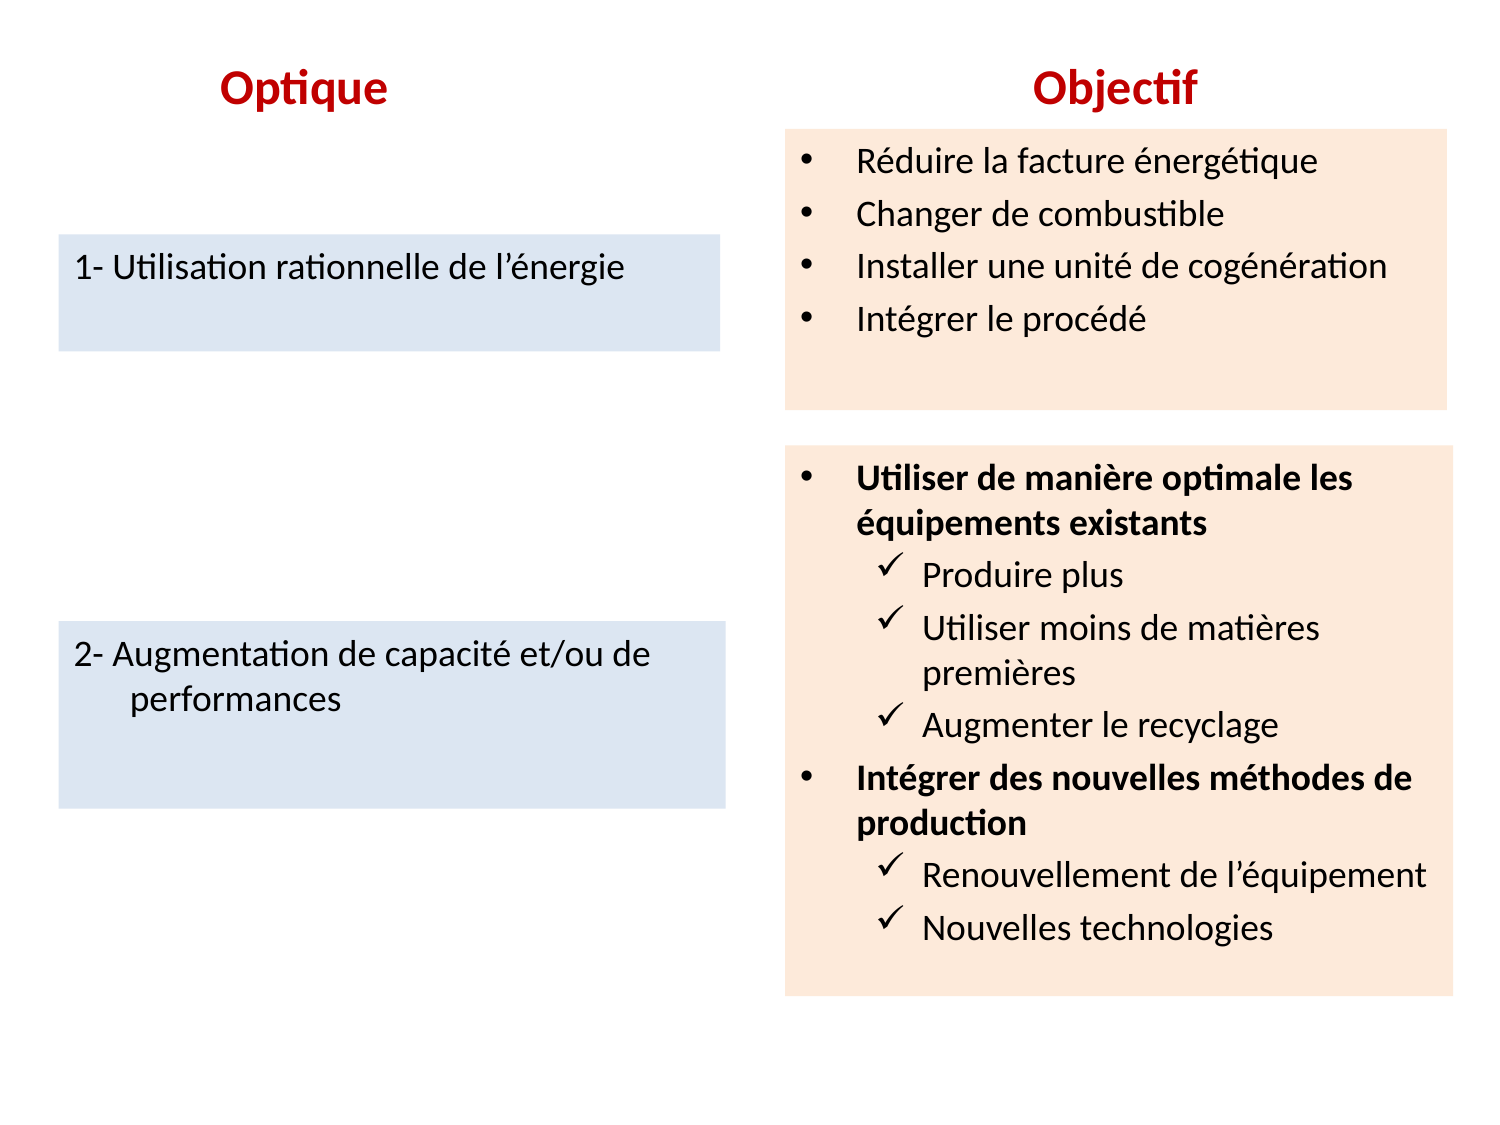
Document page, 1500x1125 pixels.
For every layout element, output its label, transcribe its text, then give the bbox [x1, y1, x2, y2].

list Objectif [785, 46, 1447, 128]
list Optique [70, 46, 1421, 790]
text_box Utiliser de manière optimale les équipements existants Produire plus Utiliser moins de matières premières Augmenter le recyclage Intégrer des nouvelles méthodes de production Renouvellement de l’équipement Nouvelles technologies [785, 445, 1454, 997]
text_box 2- Augmentation de capacité et/ou de performances [58, 621, 726, 809]
list Réduire la facture énergétique Changer de combustible Installer une unité de cogénération Intégrer le procédé [785, 128, 1447, 411]
list 1- Utilisation rationnelle de l’énergie [58, 234, 721, 352]
